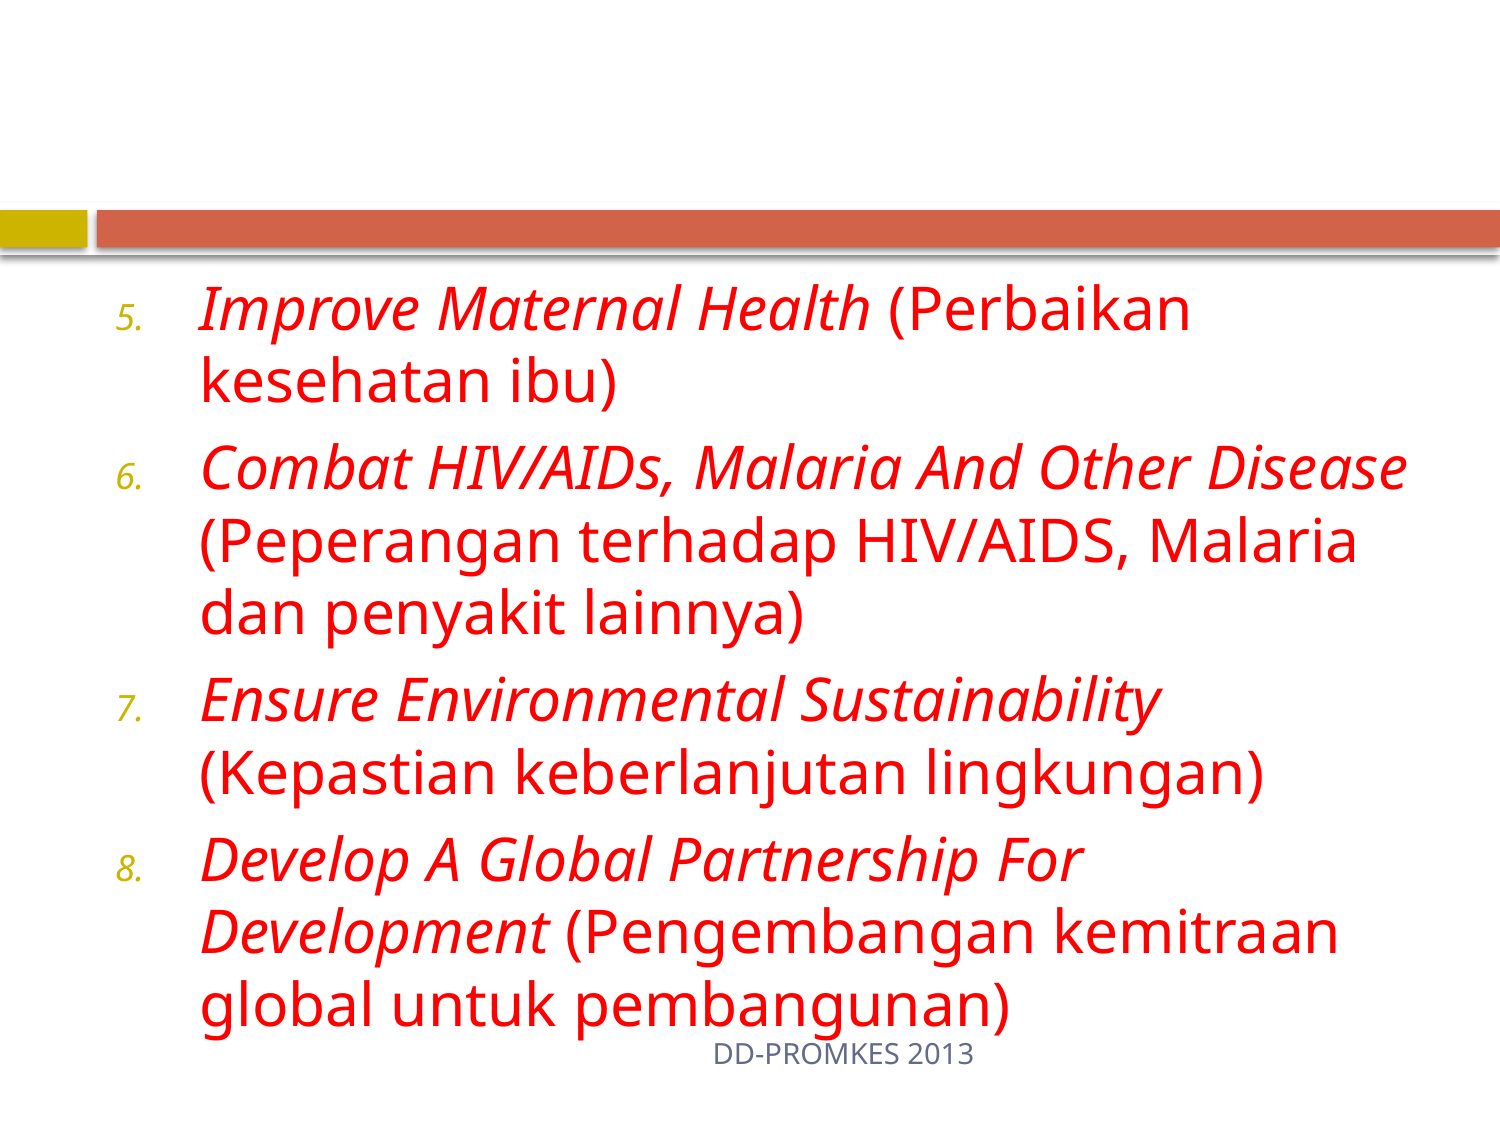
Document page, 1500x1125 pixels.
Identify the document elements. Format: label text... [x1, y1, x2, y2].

list Improve Maternal Health (Perbaikan kesehatan ibu) Combat HIV/AIDs, Malaria And Other Disease (Peperangan terhadap HIV/AIDS, Malaria dan penyakit lainnya) Ensure Environmental Sustainability (Kepastian keberlanjutan lingkungan) Develop A Global Partnership For Development (Pengembangan kemitraan global untuk pembangunan) [100, 262, 1438, 1000]
footer DD-PROMKES 2013 [99, 1024, 990, 1085]
